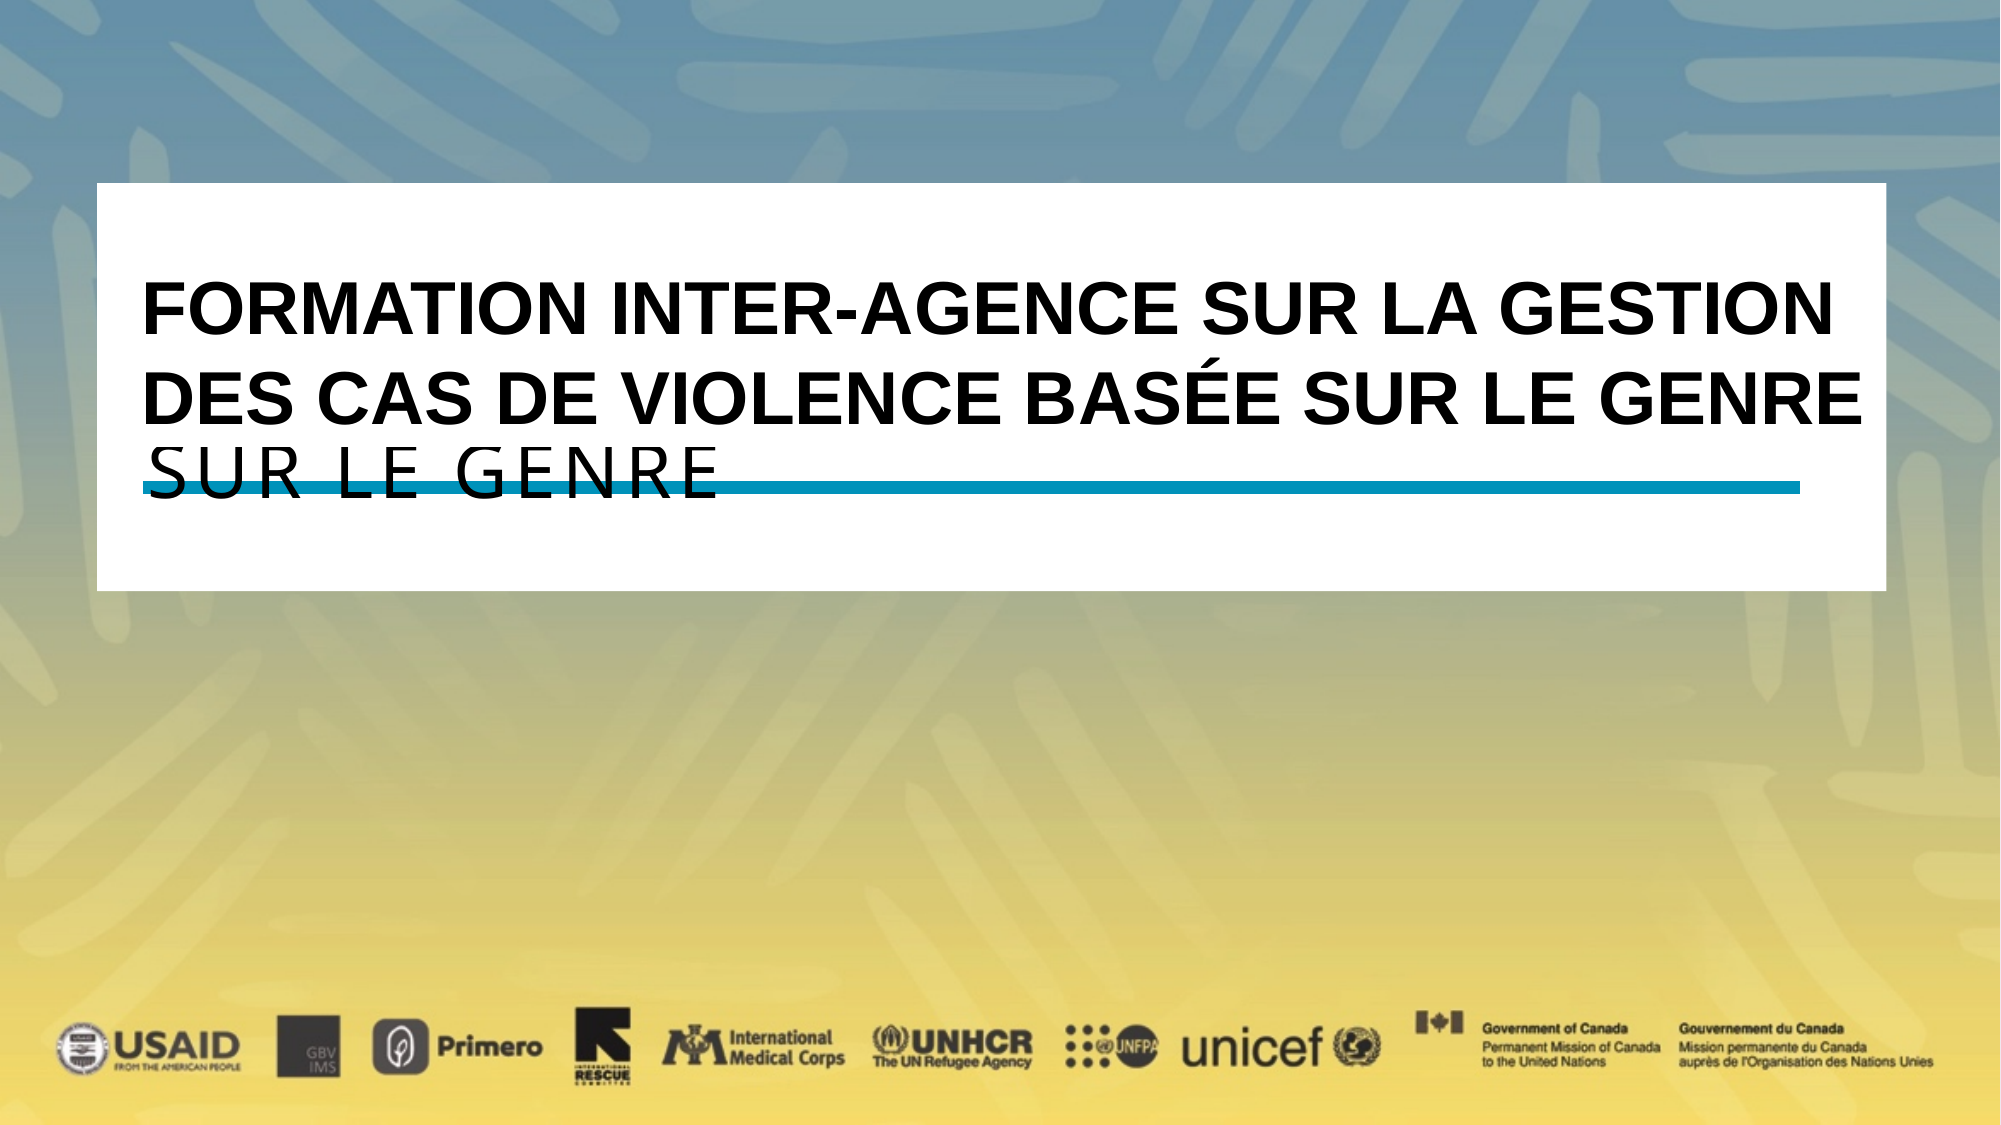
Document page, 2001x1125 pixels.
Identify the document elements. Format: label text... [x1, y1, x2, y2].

picture [0, 0, 2001, 1125]
text_box FORMATION INTER-AGENCE SUR LA GESTION DES CAS DE VIOLENCE BASÉE SUR LE GENRE [126, 252, 1882, 447]
